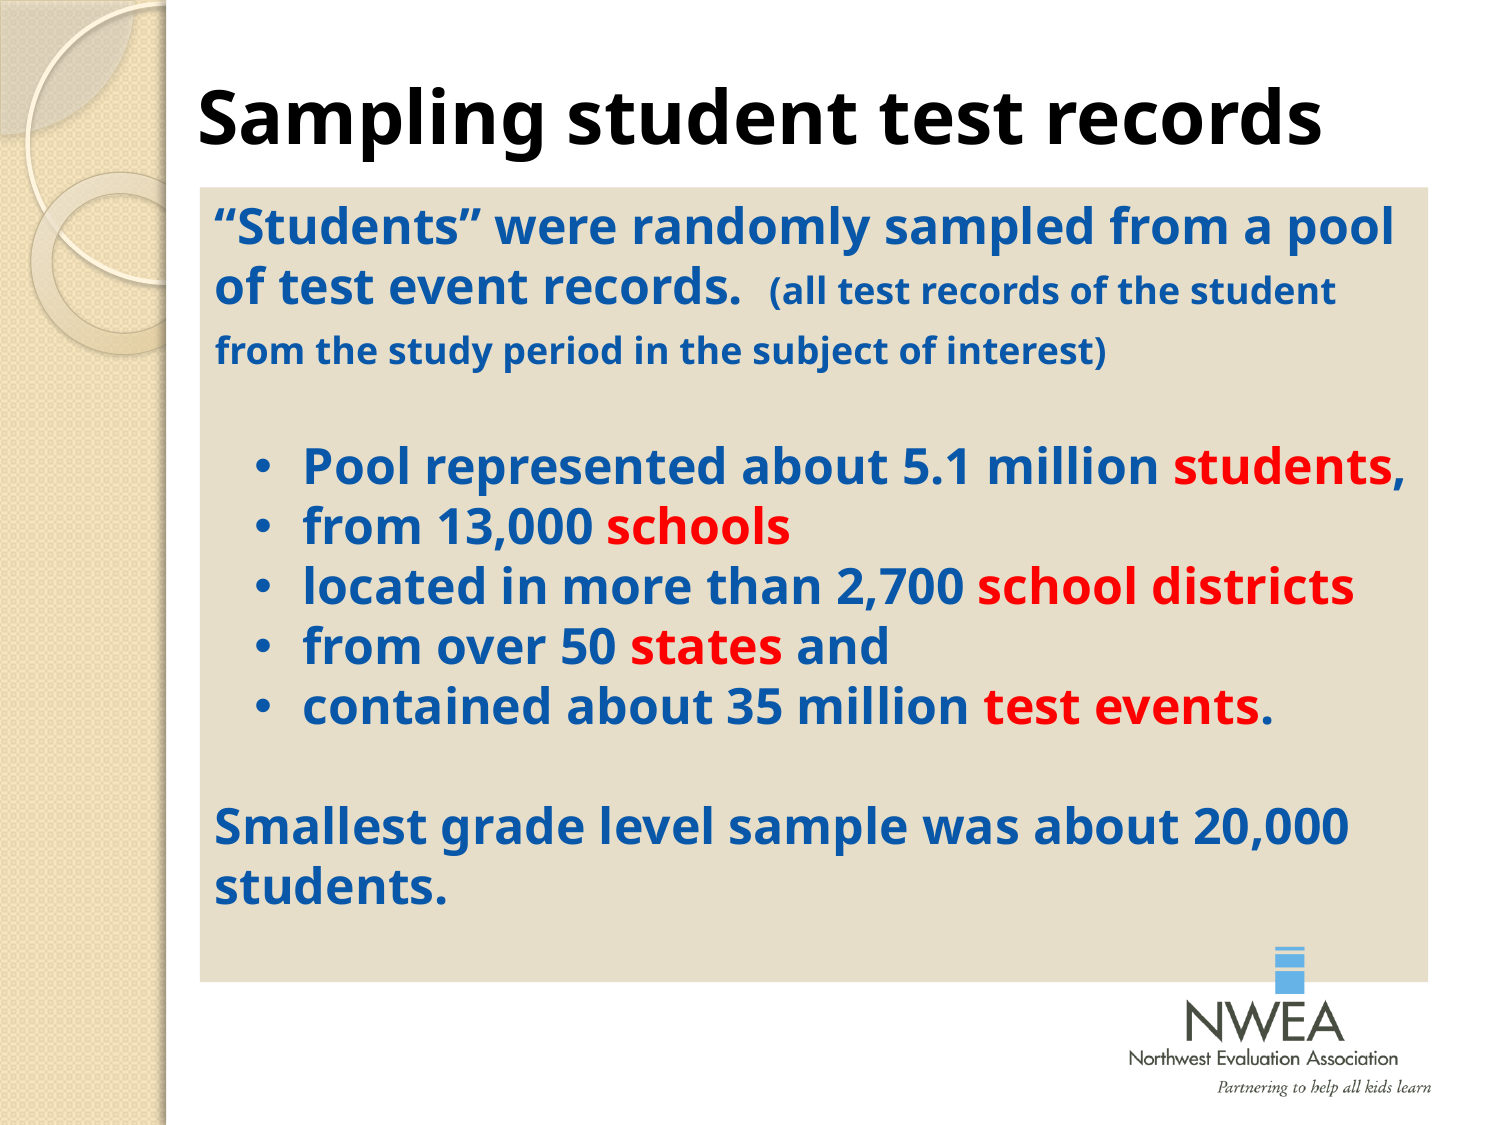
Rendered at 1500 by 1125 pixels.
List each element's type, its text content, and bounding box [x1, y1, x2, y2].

text_box Sampling student test records [182, 62, 1359, 168]
text_box “Students” were randomly sampled from a pool of test event records. (all test records of the student from the study period in the subject of interest) Pool represented about 5.1 million students, from 13,000 schools located in more than 2,700 school districts from over 50 states and contained about 35 million test events. Smallest grade level sample was about 20,000 students. [199, 187, 1429, 983]
picture [1099, 918, 1460, 1125]
